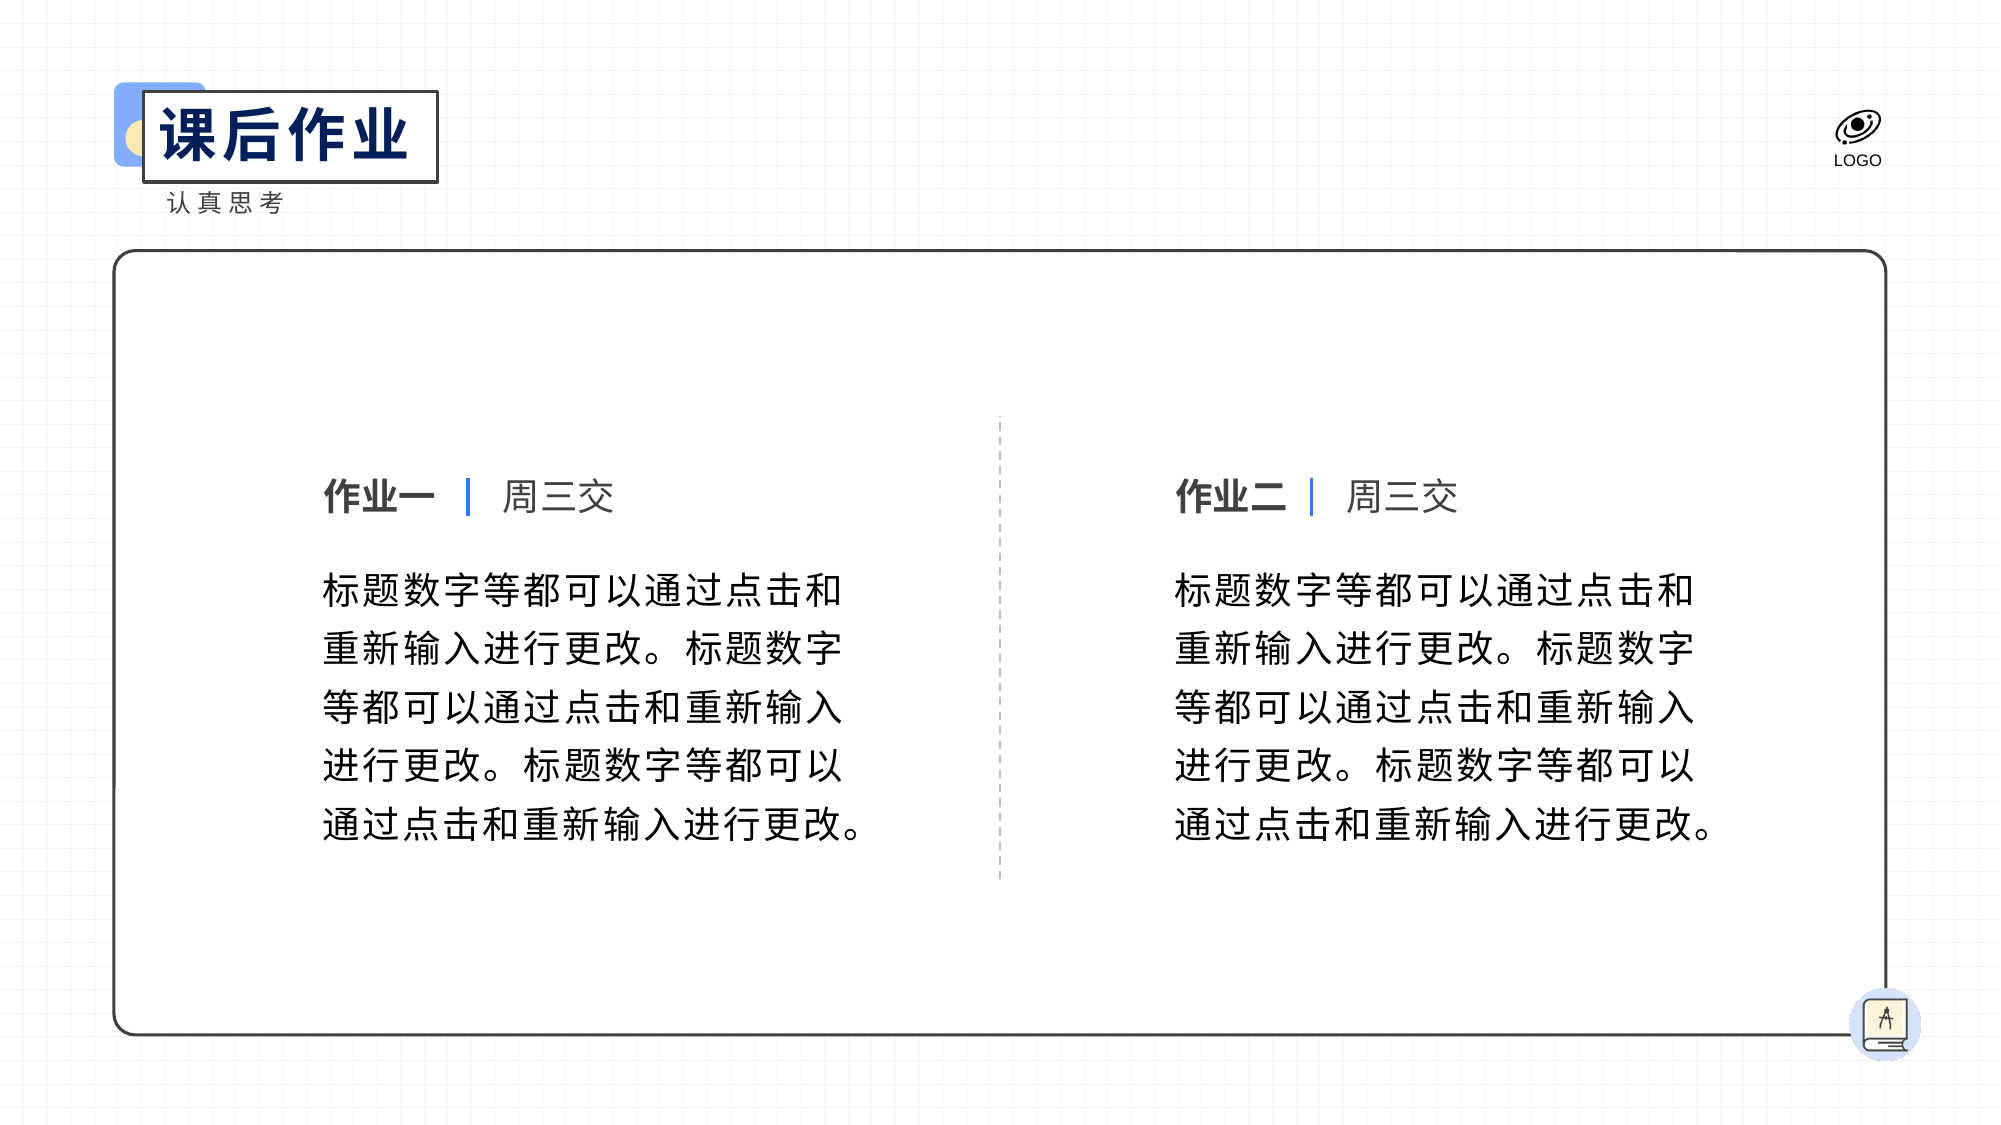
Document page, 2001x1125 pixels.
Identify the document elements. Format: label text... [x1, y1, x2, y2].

text_box 周三交 [487, 465, 631, 526]
text_box 周三交 [1331, 465, 1474, 526]
text_box 标题数字等都可以通过点击和重新输入进行更改。标题数字等都可以通过点击和重新输入进行更改。标题数字等都可以通过点击和重新输入进行更改。 [307, 545, 859, 853]
text_box 作业二 [1160, 465, 1303, 526]
picture [1831, 100, 1885, 154]
picture [1849, 988, 1921, 1061]
text_box 标题数字等都可以通过点击和重新输入进行更改。标题数字等都可以通过点击和重新输入进行更改。标题数字等都可以通过点击和重新输入进行更改。 [1159, 545, 1711, 853]
text_box 作业一 [308, 465, 452, 526]
list 课后作业 [142, 90, 439, 184]
list 认真思考 [151, 184, 308, 275]
